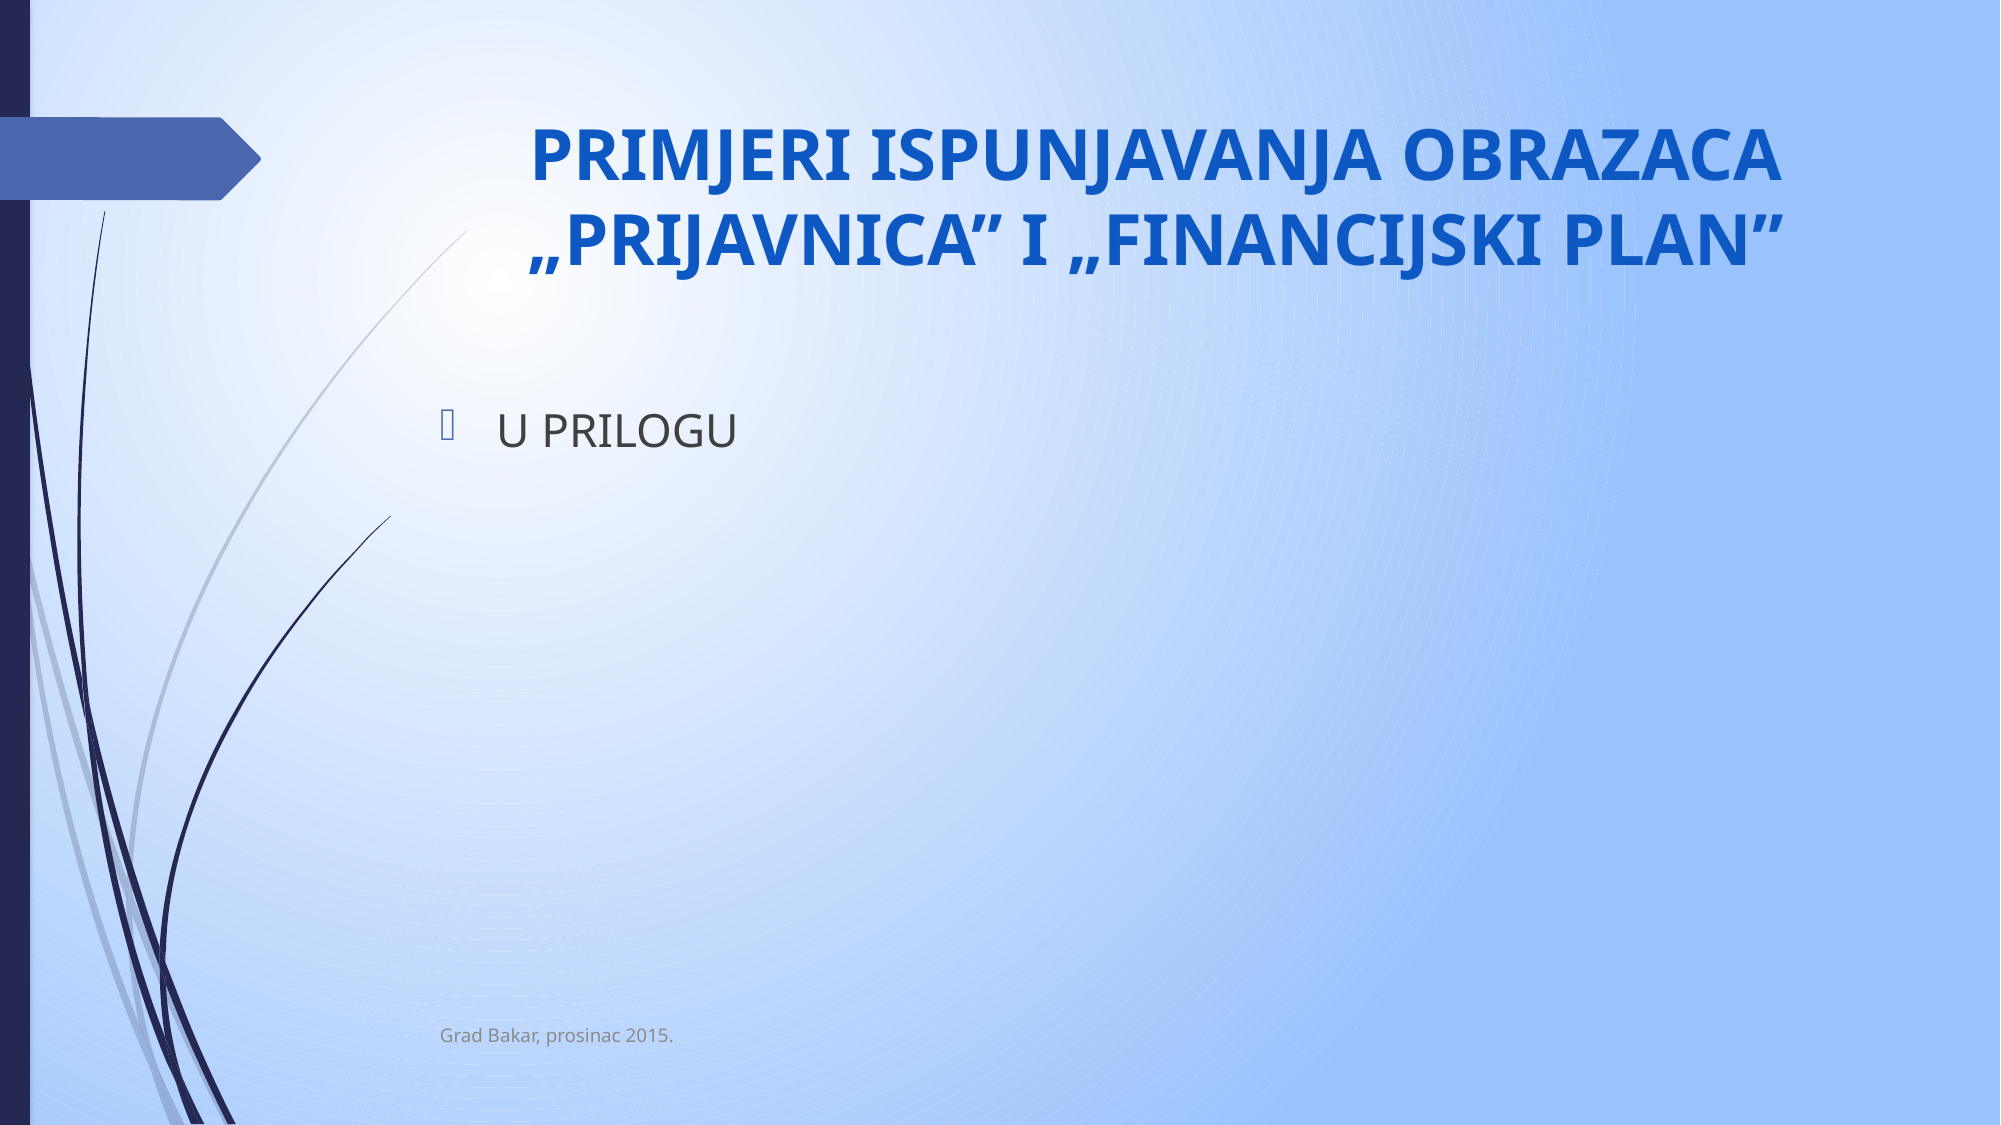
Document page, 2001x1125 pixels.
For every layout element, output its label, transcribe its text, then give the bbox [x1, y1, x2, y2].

footer Grad Bakar, prosinac 2015. [424, 1006, 1675, 1067]
list U PRILOGU [424, 394, 1888, 970]
title PRIMJERI ISPUNJAVANJA OBRAZACA „PRIJAVNICA” I „FINANCIJSKI PLAN” [425, 102, 1888, 273]
